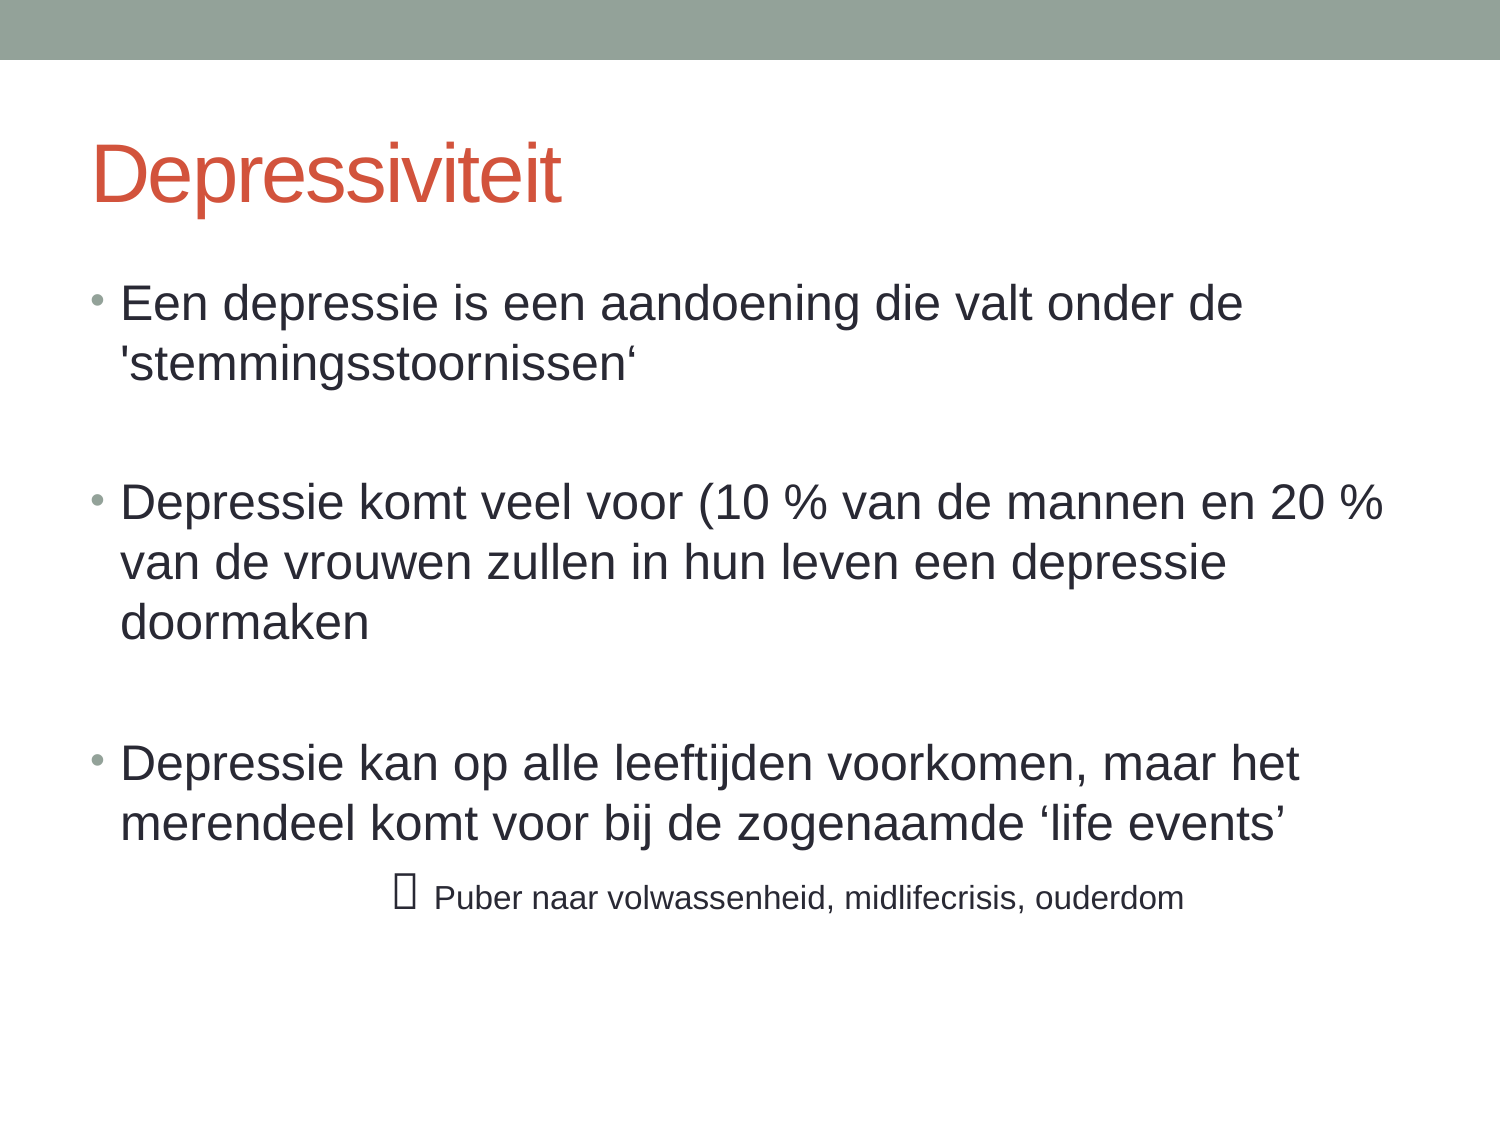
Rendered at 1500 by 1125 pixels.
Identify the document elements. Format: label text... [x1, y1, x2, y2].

list Een depressie is een aandoening die valt onder de 'stemmingsstoornissen‘ Depressie komt veel voor (10 % van de mannen en 20 % van de vrouwen zullen in hun leven een depressie doormaken Depressie kan op alle leeftijden voorkomen, maar het merendeel komt voor bij de zogenaamde ‘life events’  Puber naar volwassenheid, midlifecrisis, ouderdom [75, 262, 1425, 1063]
title Depressiviteit [75, 87, 1425, 250]
